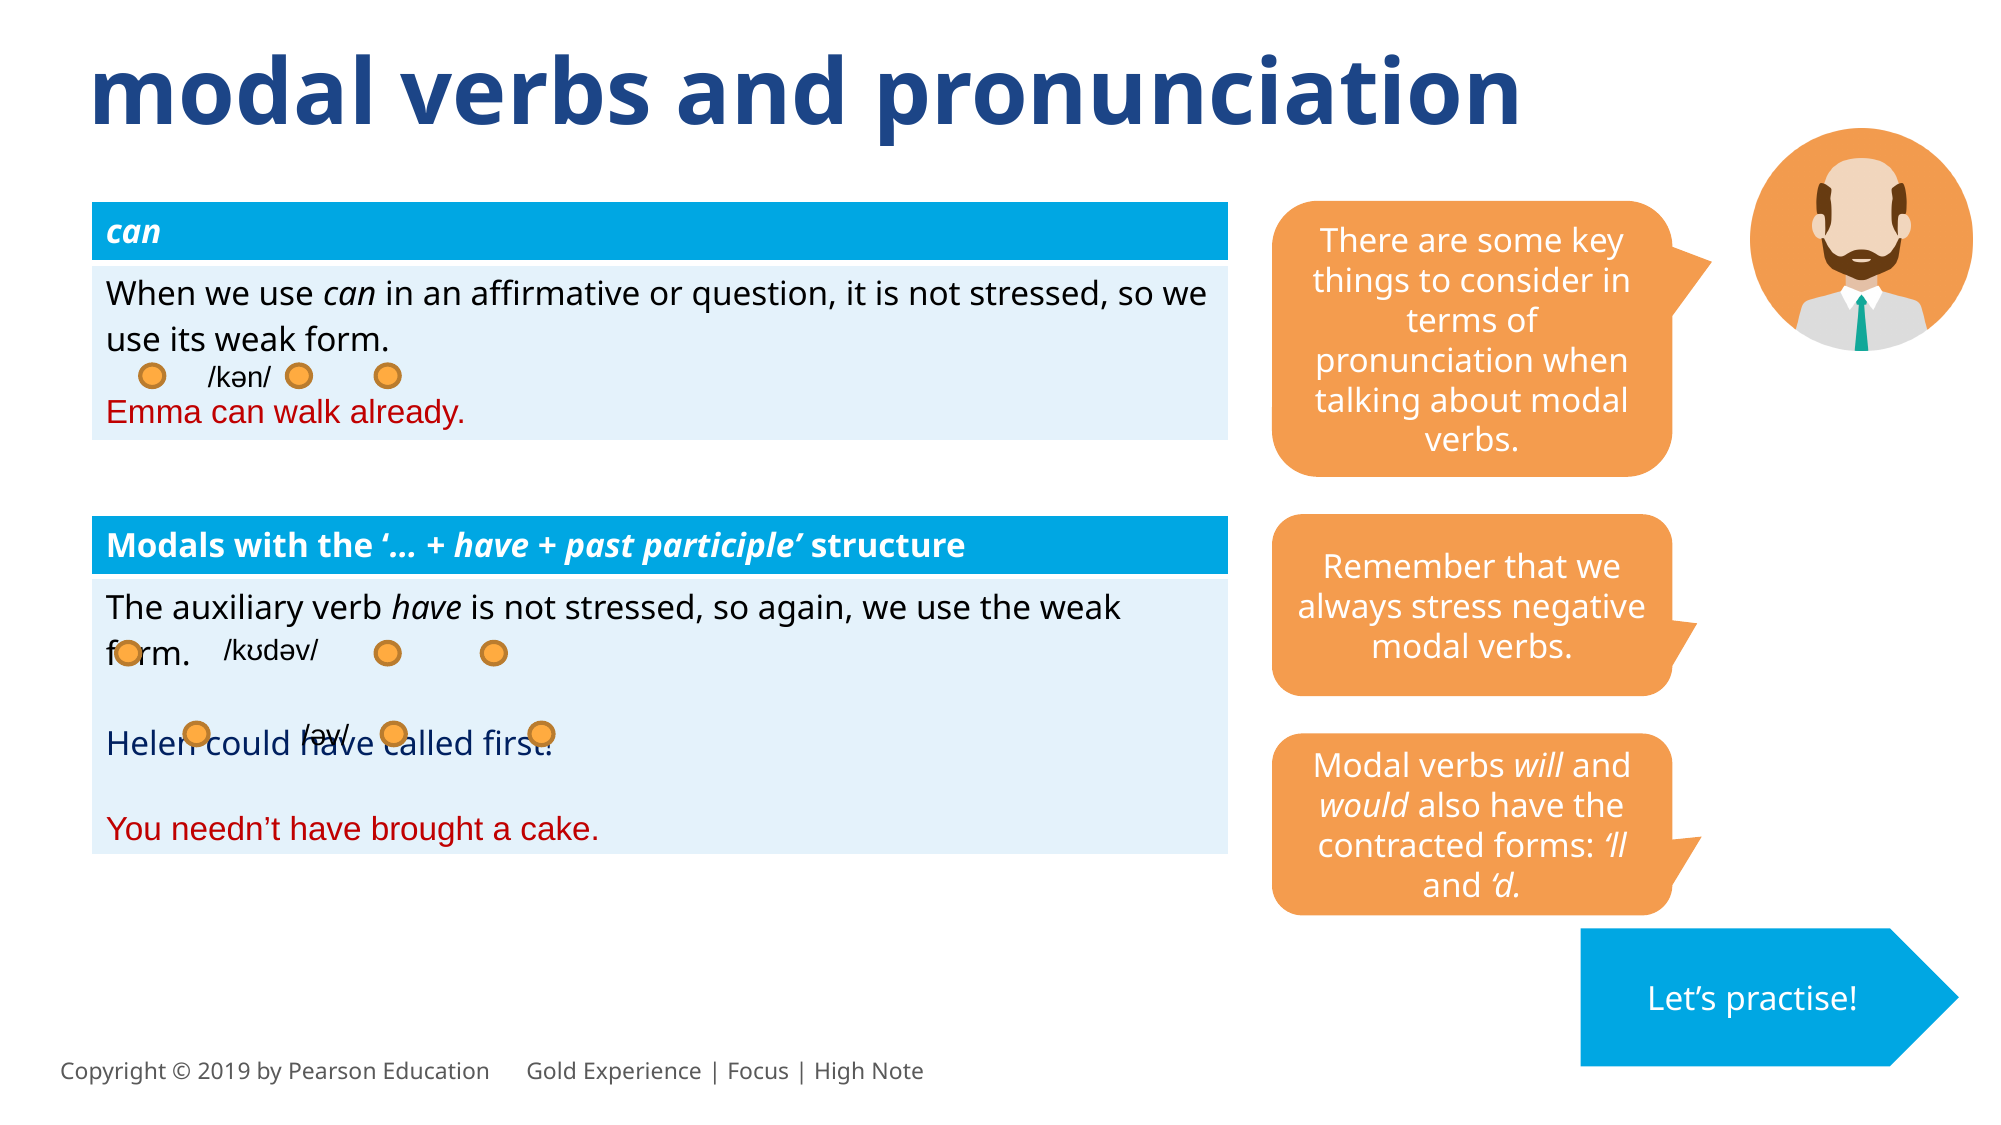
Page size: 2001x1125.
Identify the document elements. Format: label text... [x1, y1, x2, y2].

text_box /kən/ [192, 350, 287, 402]
text_box Remember that we always stress negative modal verbs. [1271, 514, 1698, 697]
text_box [184, 722, 209, 746]
table_header can [92, 202, 1228, 260]
text_box [116, 641, 141, 665]
text_box [287, 364, 311, 388]
text_box modal verbs and pronunciation [73, 37, 1716, 170]
text_box [375, 364, 400, 388]
text_box Let’s practise! [1580, 928, 1959, 1067]
text_box There are some key things to consider in terms of pronunciation when talking about modal verbs. [1271, 200, 1712, 477]
text_box [481, 641, 506, 665]
text_box [375, 641, 400, 665]
text_box [140, 364, 165, 388]
text_box Modal verbs will and would also have the contracted forms: ‘ll and ‘d. [1271, 733, 1702, 916]
table_cell The auxiliary verb have is not stressed, so again, we use the weak form. Helen could have called first! You needn’t have brought a cake. [92, 579, 1228, 854]
table_header Modals with the ‘… + have + past participle’ structure [92, 516, 1228, 574]
picture [1750, 128, 1973, 351]
text_box /əv/ [286, 708, 365, 760]
text_box [381, 722, 406, 746]
table_cell When we use can in an affirmative or question, it is not stressed, so we use its weak form. Emma can walk already. [92, 266, 1228, 440]
footer Copyright © 2019 by Pearson Education Gold Experience | Focus | High Note [45, 1040, 1084, 1101]
text_box [529, 722, 554, 746]
text_box /kʊdəv/ [208, 623, 335, 675]
